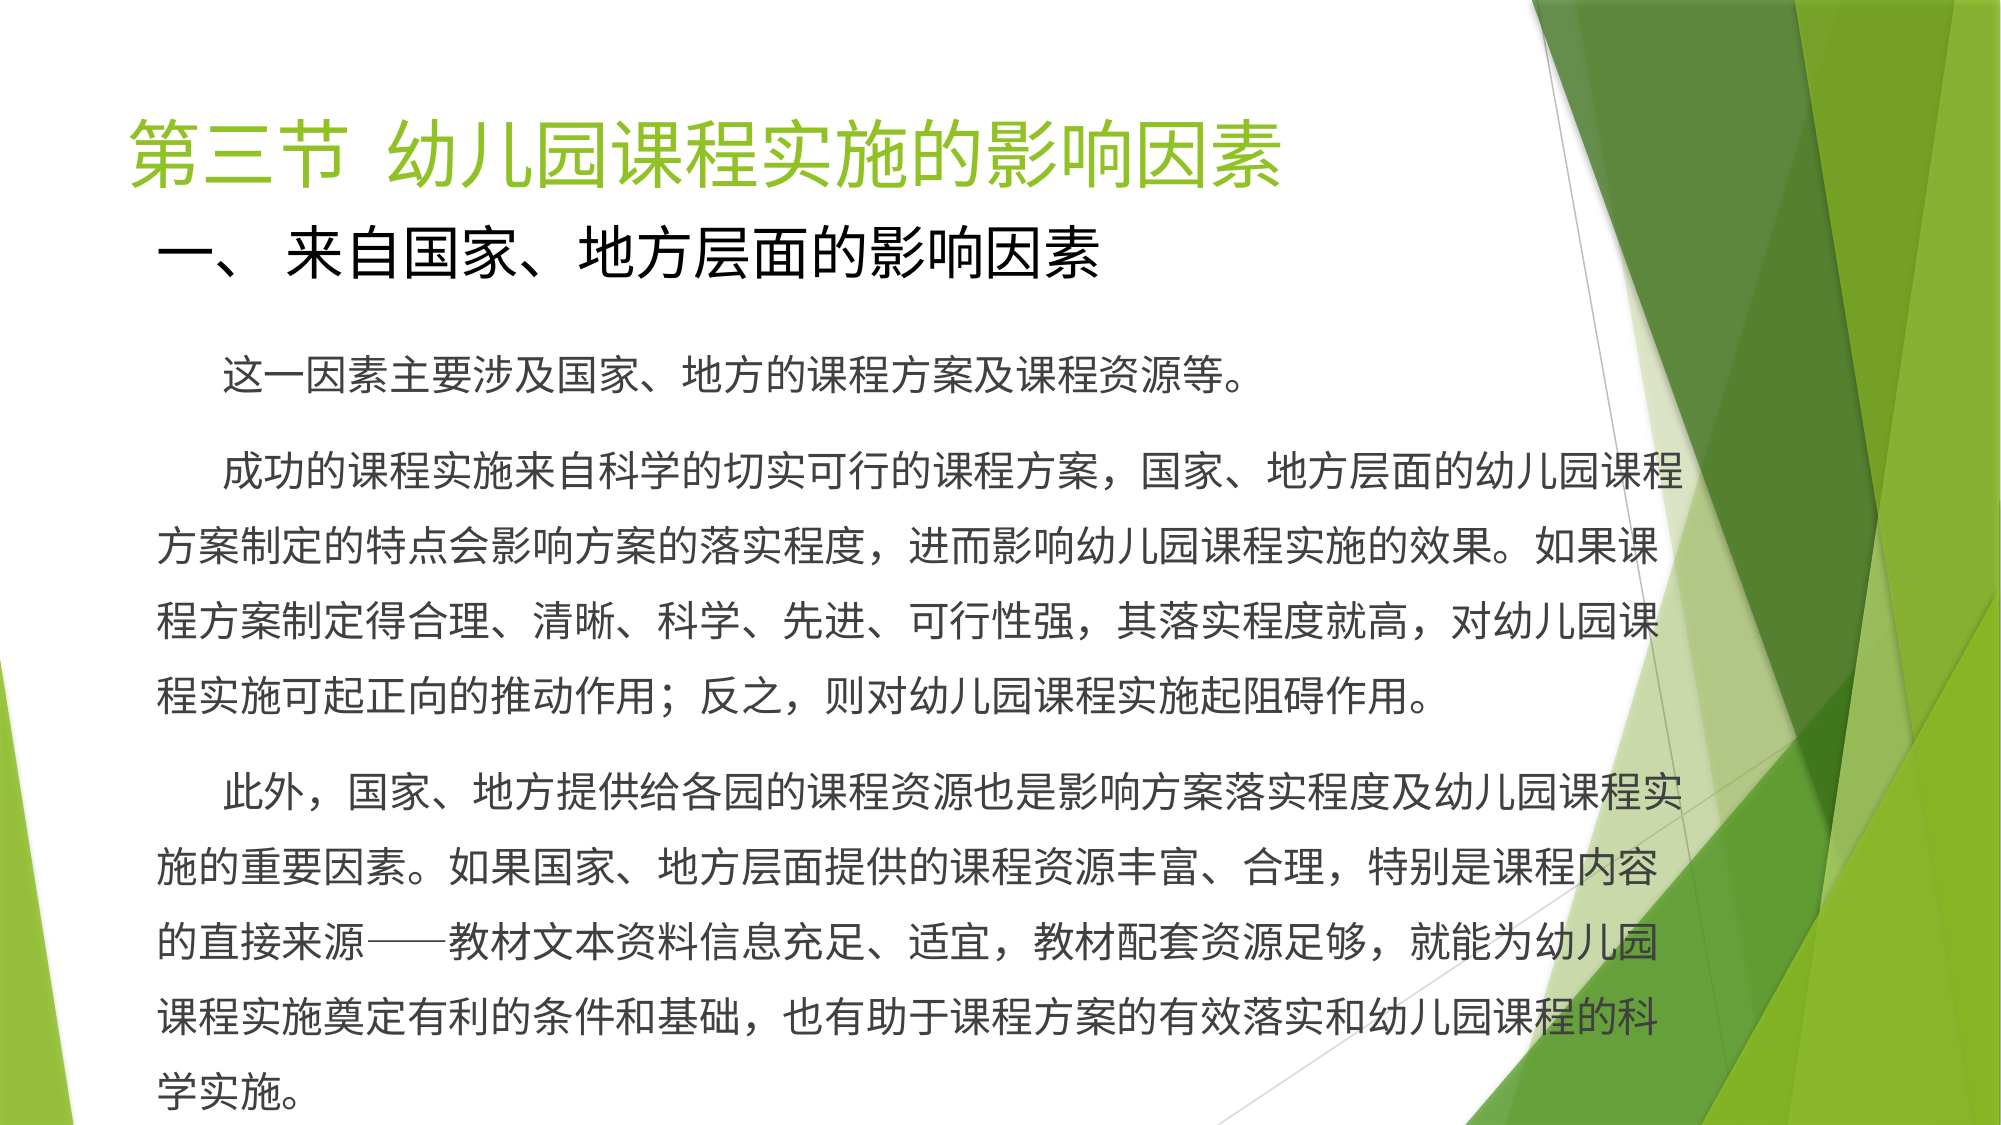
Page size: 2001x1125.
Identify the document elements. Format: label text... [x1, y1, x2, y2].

list 这一因素主要涉及国家、地方的课程方案及课程资源等。 成功的课程实施来自科学的切实可行的课程方案，国家、地方层面的幼儿园课程方案制定的特点会影响方案的落实程度，进而影响幼儿园课程实施的效果。如果课程方案制定得合理、清晰、科学、先进、可行性强，其落实程度就高，对幼儿园课程实施可起正向的推动作用；反之，则对幼儿园课程实施起阻碍作用。 此外，国家、地方提供给各园的课程资源也是影响方案落实程度及幼儿园课程实施的重要因素。如果国家、地方层面提供的课程资源丰富、合理，特别是课程内容的直接来源——教材文本资料信息充足、适宜，教材配套资源足够，就能为幼儿园课程实施奠定有利的条件和基础，也有助于课程方案的有效落实和幼儿园课程的科学实施。 [141, 316, 1711, 1125]
title 第三节 幼儿园课程实施的影响因素 [111, 99, 1522, 317]
text_box 一、 来自国家、地方层面的影响因素 [141, 208, 1451, 294]
